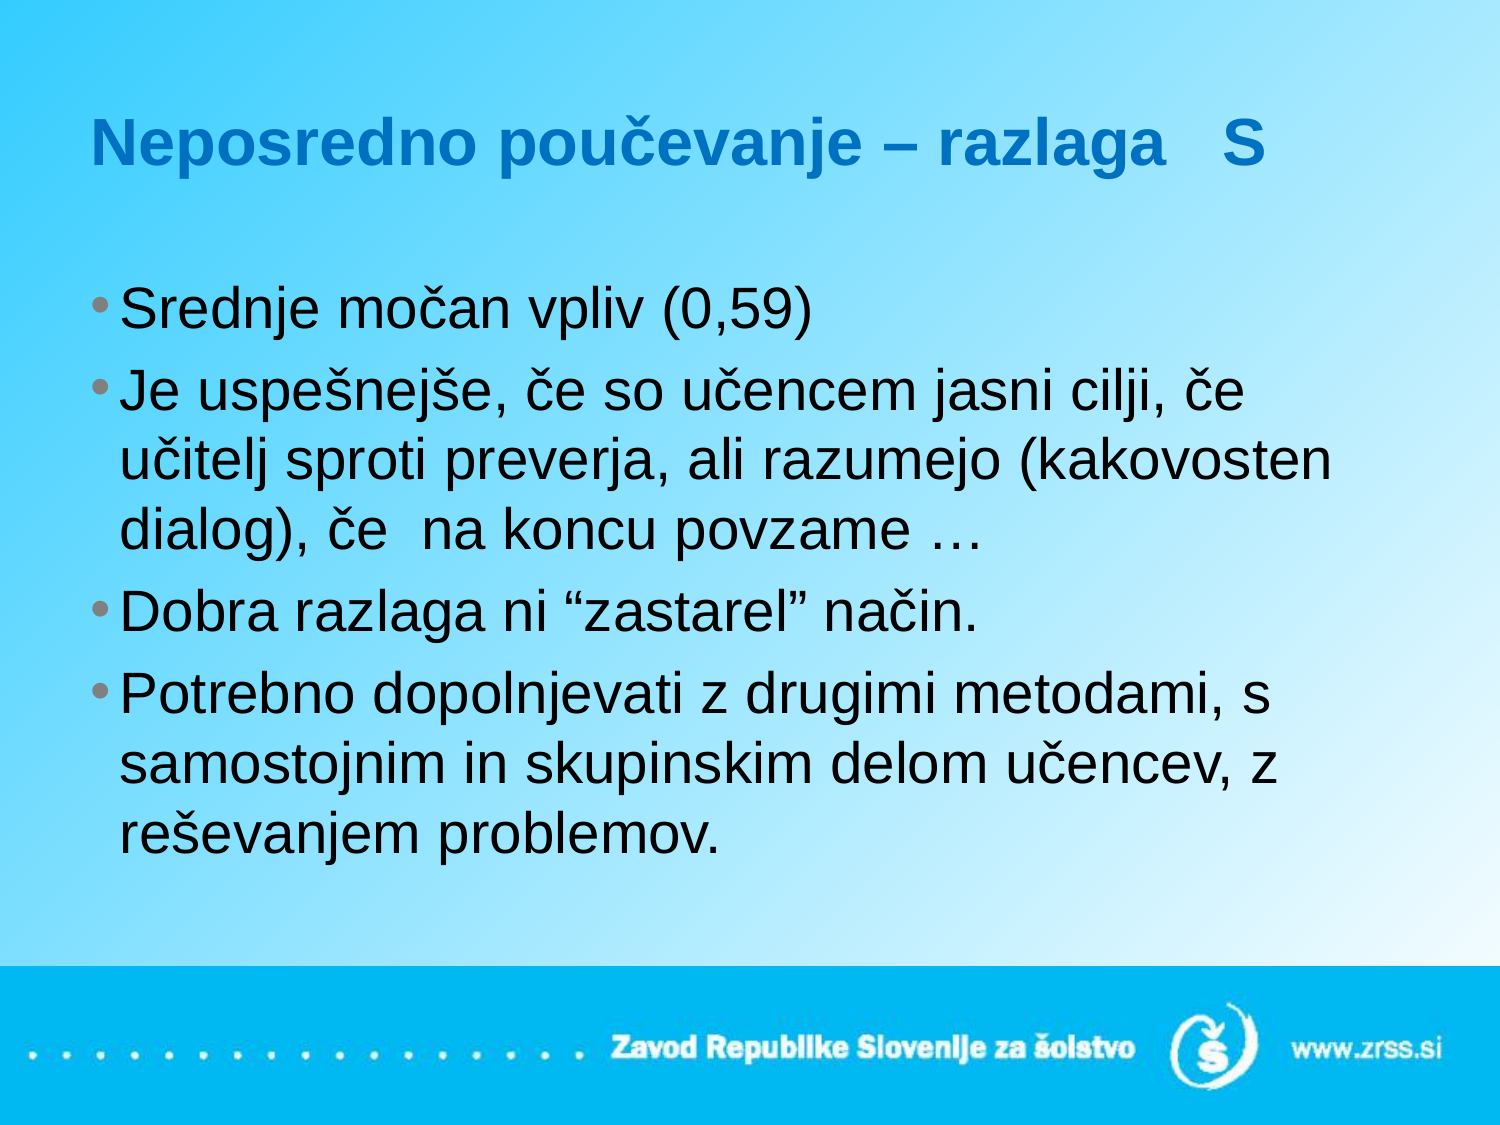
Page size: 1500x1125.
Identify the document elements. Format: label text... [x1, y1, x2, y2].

picture [472, 1050, 482, 1060]
picture [129, 1049, 142, 1061]
picture [993, 1040, 1028, 1064]
picture [575, 1051, 585, 1060]
picture [506, 1050, 518, 1061]
picture [333, 1048, 345, 1061]
title Neposredno poučevanje – razlaga S [74, 44, 1426, 233]
picture [540, 1050, 550, 1061]
picture [705, 1033, 850, 1066]
picture [854, 1032, 987, 1065]
picture [368, 1051, 381, 1060]
picture [267, 1051, 275, 1060]
picture [404, 1050, 414, 1060]
list Srednje močan vpliv (0,59) Je uspešnejše, če so učencem jasni cilji, če učitelj sproti preverja, ali razumejo (kakovosten dialog), če na koncu povzame … Dobra razlaga ni “zastarel” način. Potrebno dopolnjevati z drugimi metodami, s samostojnim in skupinskim delom učencev, z reševanjem problemov. [74, 262, 1426, 953]
picture [1033, 1029, 1137, 1061]
picture [610, 1028, 700, 1065]
picture [1289, 1035, 1443, 1061]
picture [94, 1050, 106, 1060]
picture [199, 1049, 210, 1060]
picture [28, 1050, 38, 1060]
picture [233, 1049, 242, 1060]
picture [61, 1049, 73, 1061]
picture [439, 1049, 449, 1060]
picture [301, 1049, 311, 1061]
picture [163, 1050, 174, 1061]
picture [1170, 1001, 1259, 1090]
